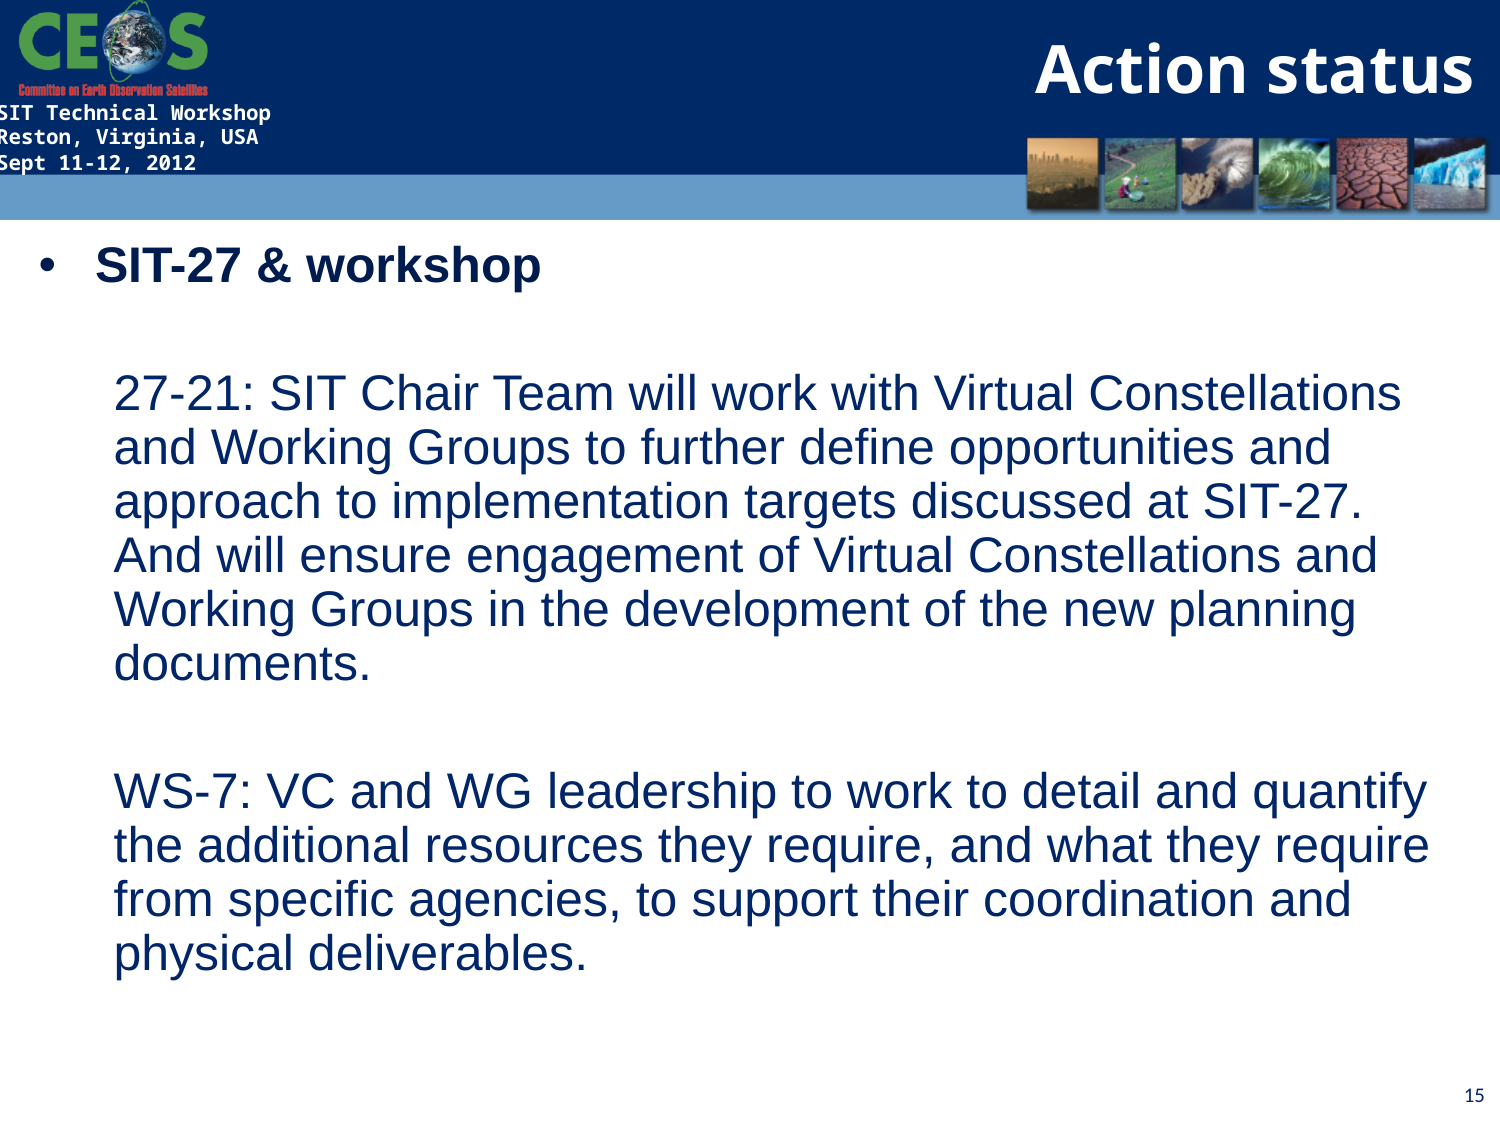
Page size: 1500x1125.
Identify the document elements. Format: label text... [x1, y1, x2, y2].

title Action status [216, 16, 1491, 117]
text_box SIT-27 & workshop 27-21: SIT Chair Team will work with Virtual Constellations and Working Groups to further define opportunities and approach to implementation targets discussed at SIT-27. And will ensure engagement of Virtual Constellations and Working Groups in the development of the new planning documents. WS-7: VC and WG leadership to work to detail and quantify the additional resources they require, and what they require from specific agencies, to support their coordination and physical deliverables. [24, 232, 1473, 1074]
picture [0, 0, 1500, 220]
slide_number 15 [1187, 1073, 1500, 1125]
